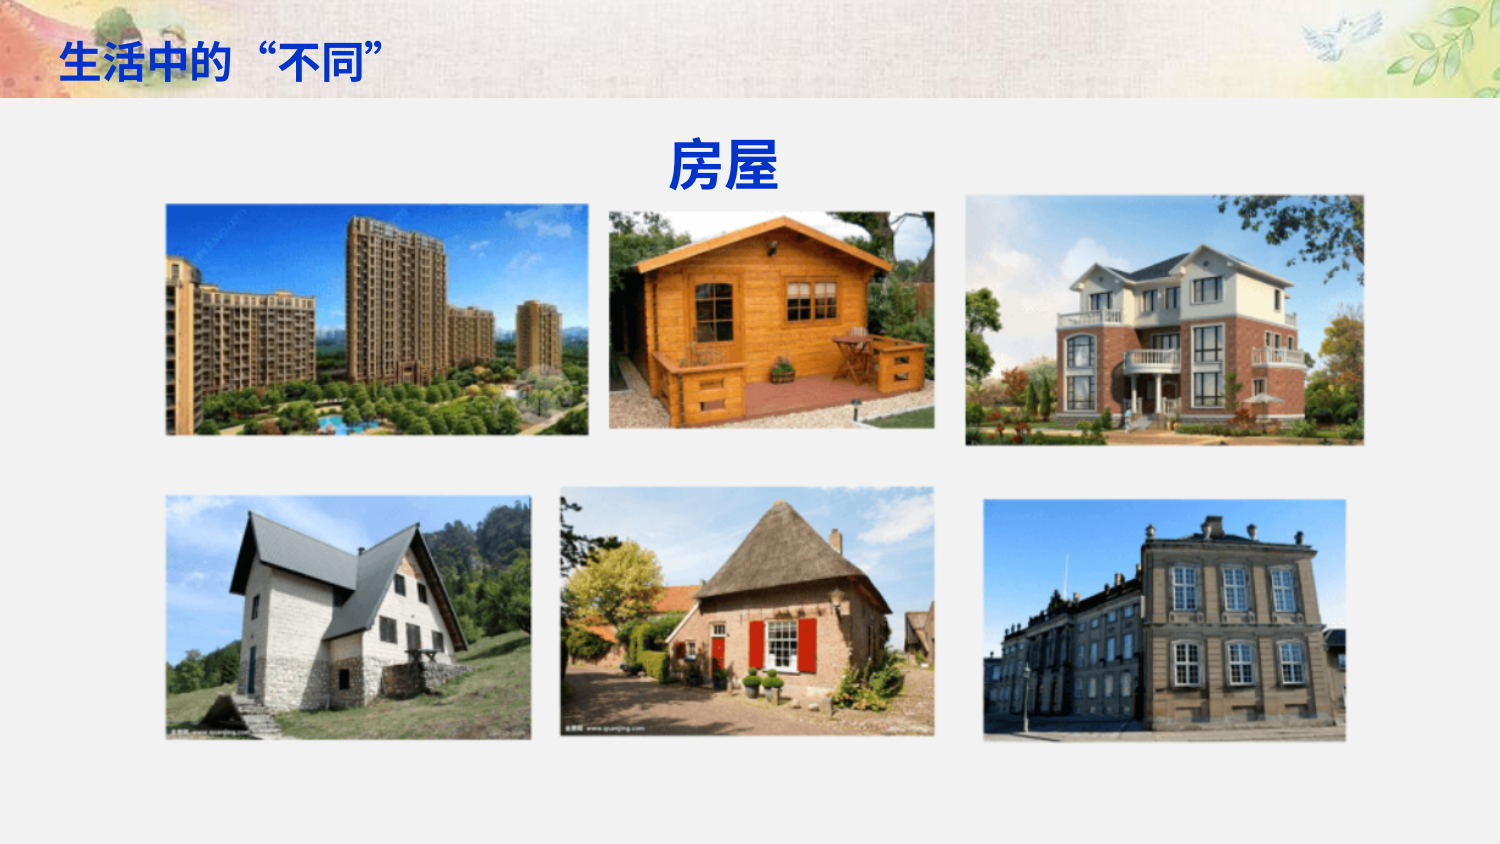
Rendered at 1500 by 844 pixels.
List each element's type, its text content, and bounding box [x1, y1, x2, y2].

text_box 房屋 [656, 123, 895, 174]
picture [126, 174, 1391, 768]
picture [0, 0, 1500, 98]
text_box 生活中的“不同” [47, 28, 424, 93]
